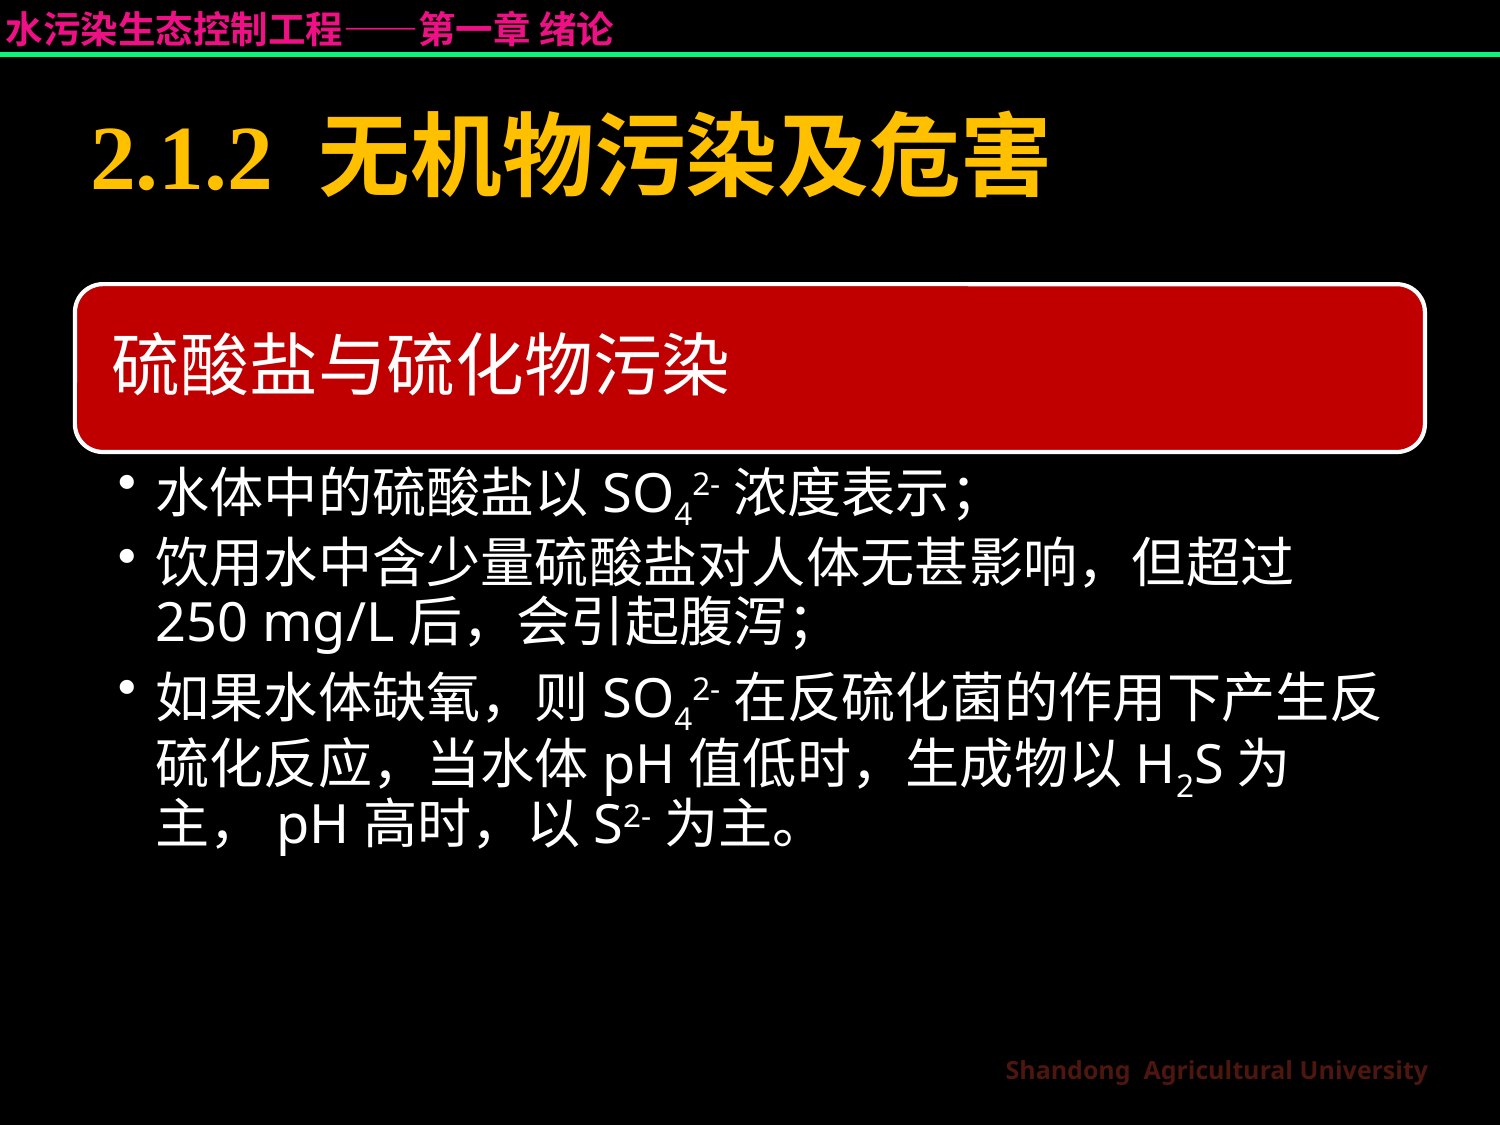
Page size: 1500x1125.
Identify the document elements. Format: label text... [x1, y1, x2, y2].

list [74, 276, 1426, 1020]
title 2.1.2 无机物污染及危害 [75, 59, 1425, 248]
